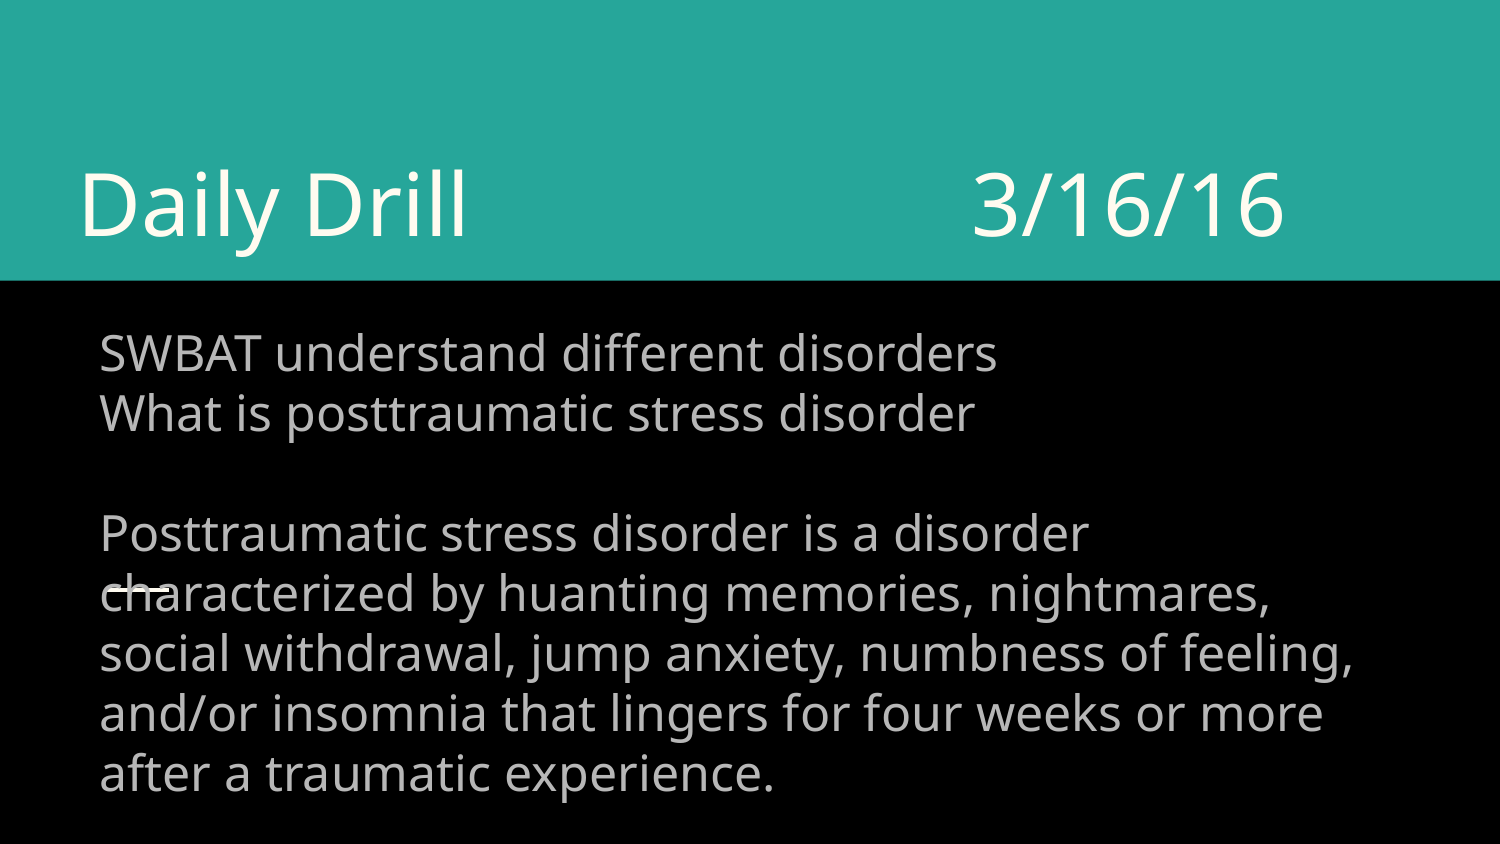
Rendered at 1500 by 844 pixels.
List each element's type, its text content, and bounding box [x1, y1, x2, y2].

title Daily Drill 3/16/16 [62, 19, 1395, 270]
subtitle SWBAT understand different disorders What is posttraumatic stress disorder Posttraumatic stress disorder is a disorder characterized by huanting memories, nightmares, social withdrawal, jump anxiety, numbness of feeling, and/or insomnia that lingers for four weeks or more after a traumatic experience. [84, 306, 1416, 748]
